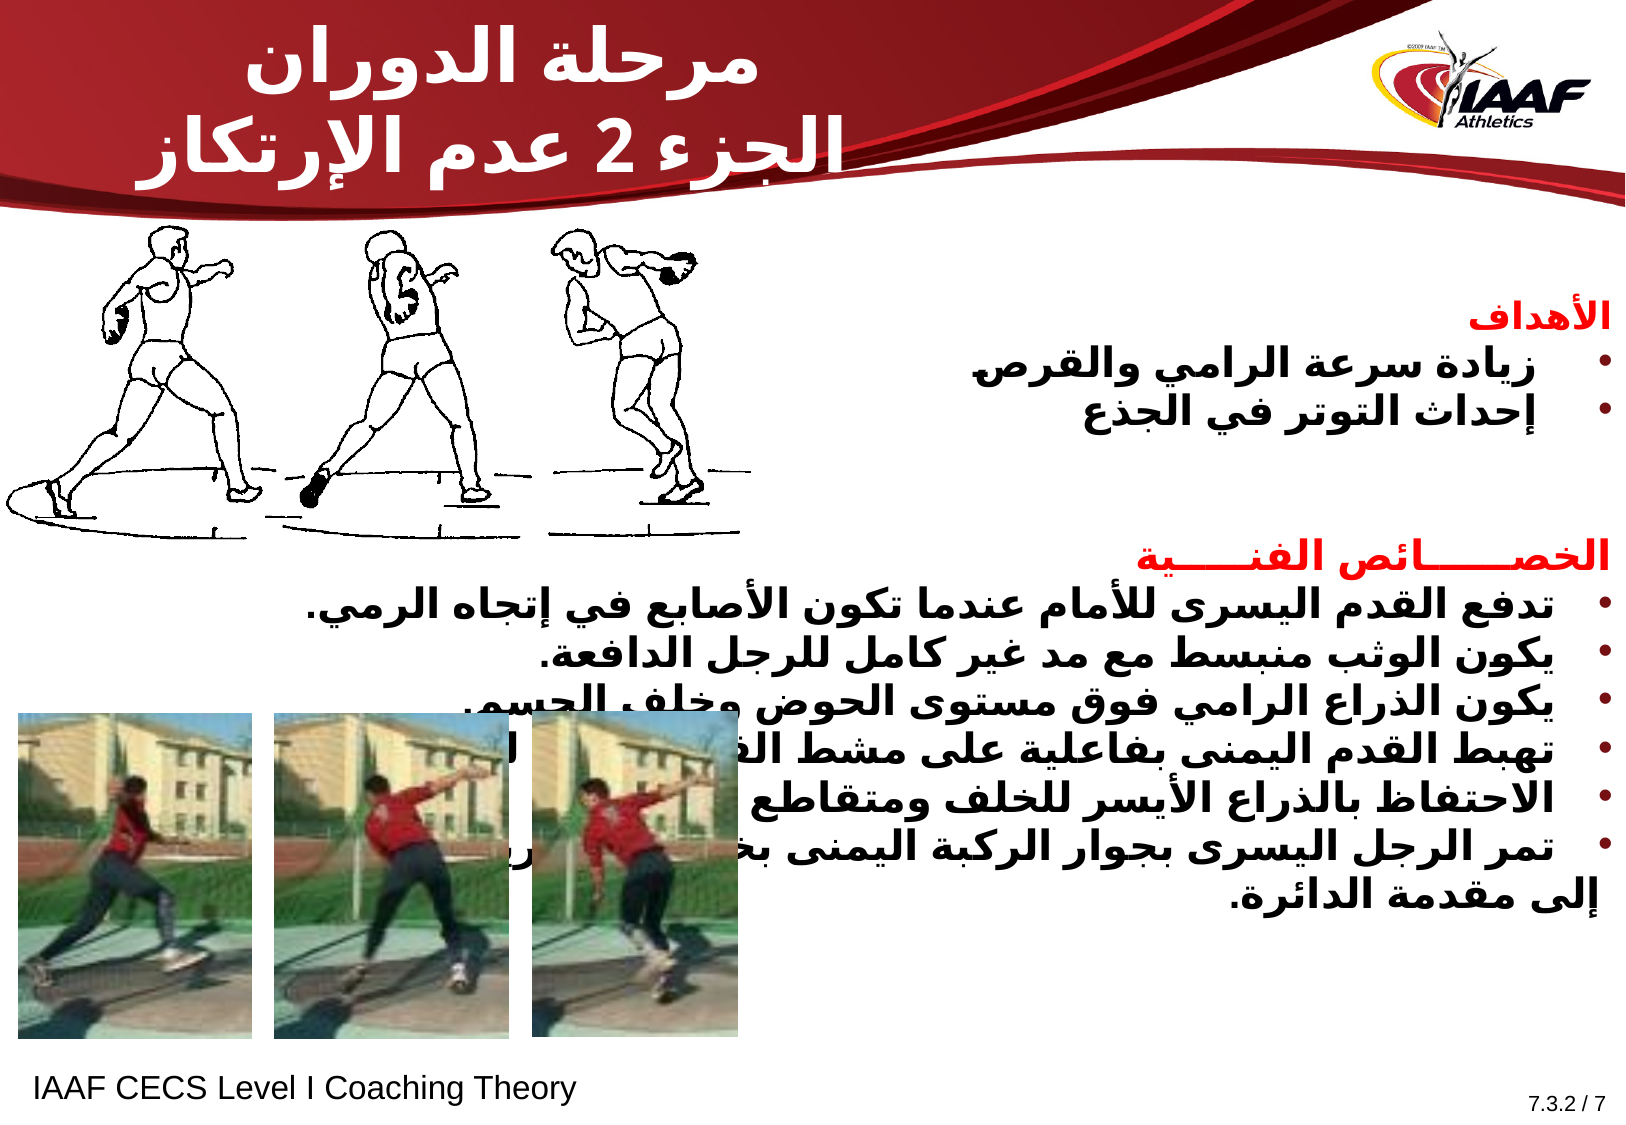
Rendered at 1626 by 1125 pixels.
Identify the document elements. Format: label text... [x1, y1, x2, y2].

picture [274, 713, 510, 1039]
list الأهداف زيادة سرعة الرامي والقرص إحداث التوتر في الجذع الخصــــــائص الفنـــــية تدفع القدم اليسرى للأمام عندما تكون الأصابع في إتجاه الرمي. يكون الوثب منبسط مع مد غير كامل للرجل الدافعة. يكون الذراع الرامي فوق مستوى الحوض وخلف الجسم. تهبط القدم اليمنى بفاعلية على مشط القدم وتلتف للداخل . الاحتفاظ بالذراع الأيسر للخلف ومتقاطع مع الصدر. تمر الرجل اليسرى بجوار الركبة اليمنى بخفة في طريقها إلى مقدمة الدائرة. [21, 243, 1613, 1059]
text_box IAAF CECS Level I Coaching Theory [0, 1058, 660, 1087]
picture [532, 711, 739, 1037]
text_box 7.3.2 / 7 [1509, 1082, 1625, 1124]
title مرحلة الدوران الجزء 2 عدم الإرتكاز [9, 7, 978, 232]
picture [0, 0, 1626, 1125]
